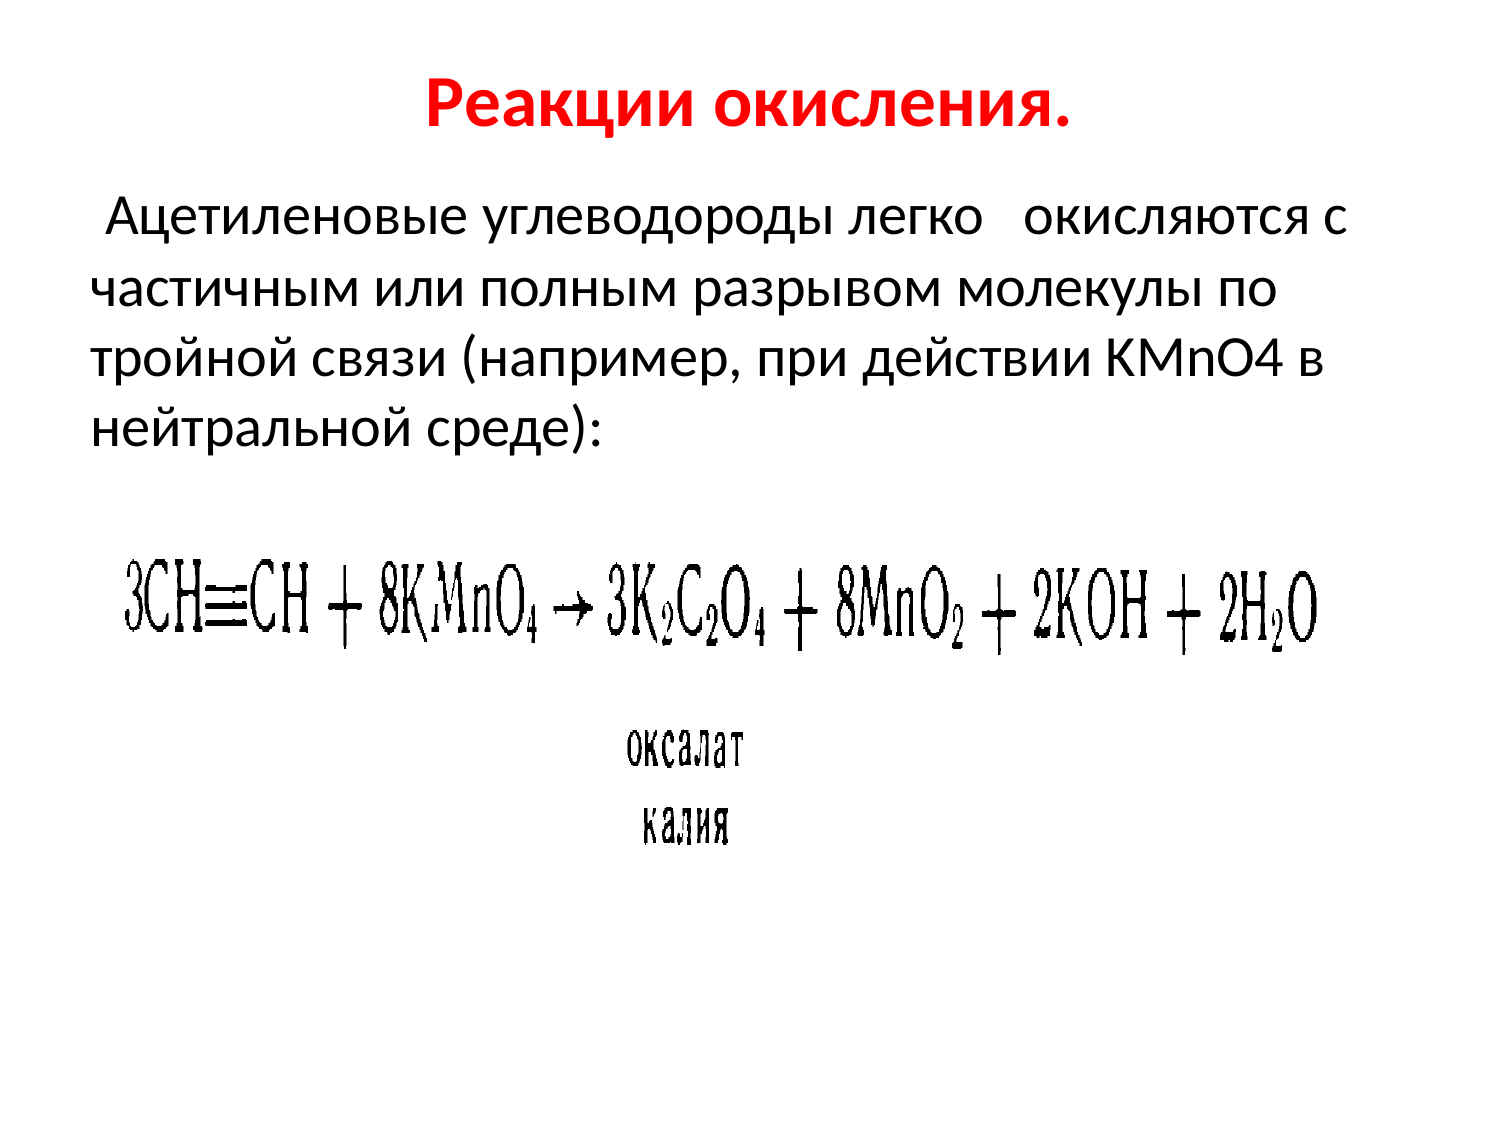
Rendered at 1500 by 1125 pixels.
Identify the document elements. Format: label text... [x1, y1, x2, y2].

picture [123, 514, 1365, 943]
list Ацетиленовые углеводороды легко окисляются с частичным или полным разрывом молекулы по тройной связи (например, при действии KMnO4 в нейтральной среде): [75, 160, 1425, 1083]
title Реакции окисления. [75, 45, 1425, 149]
